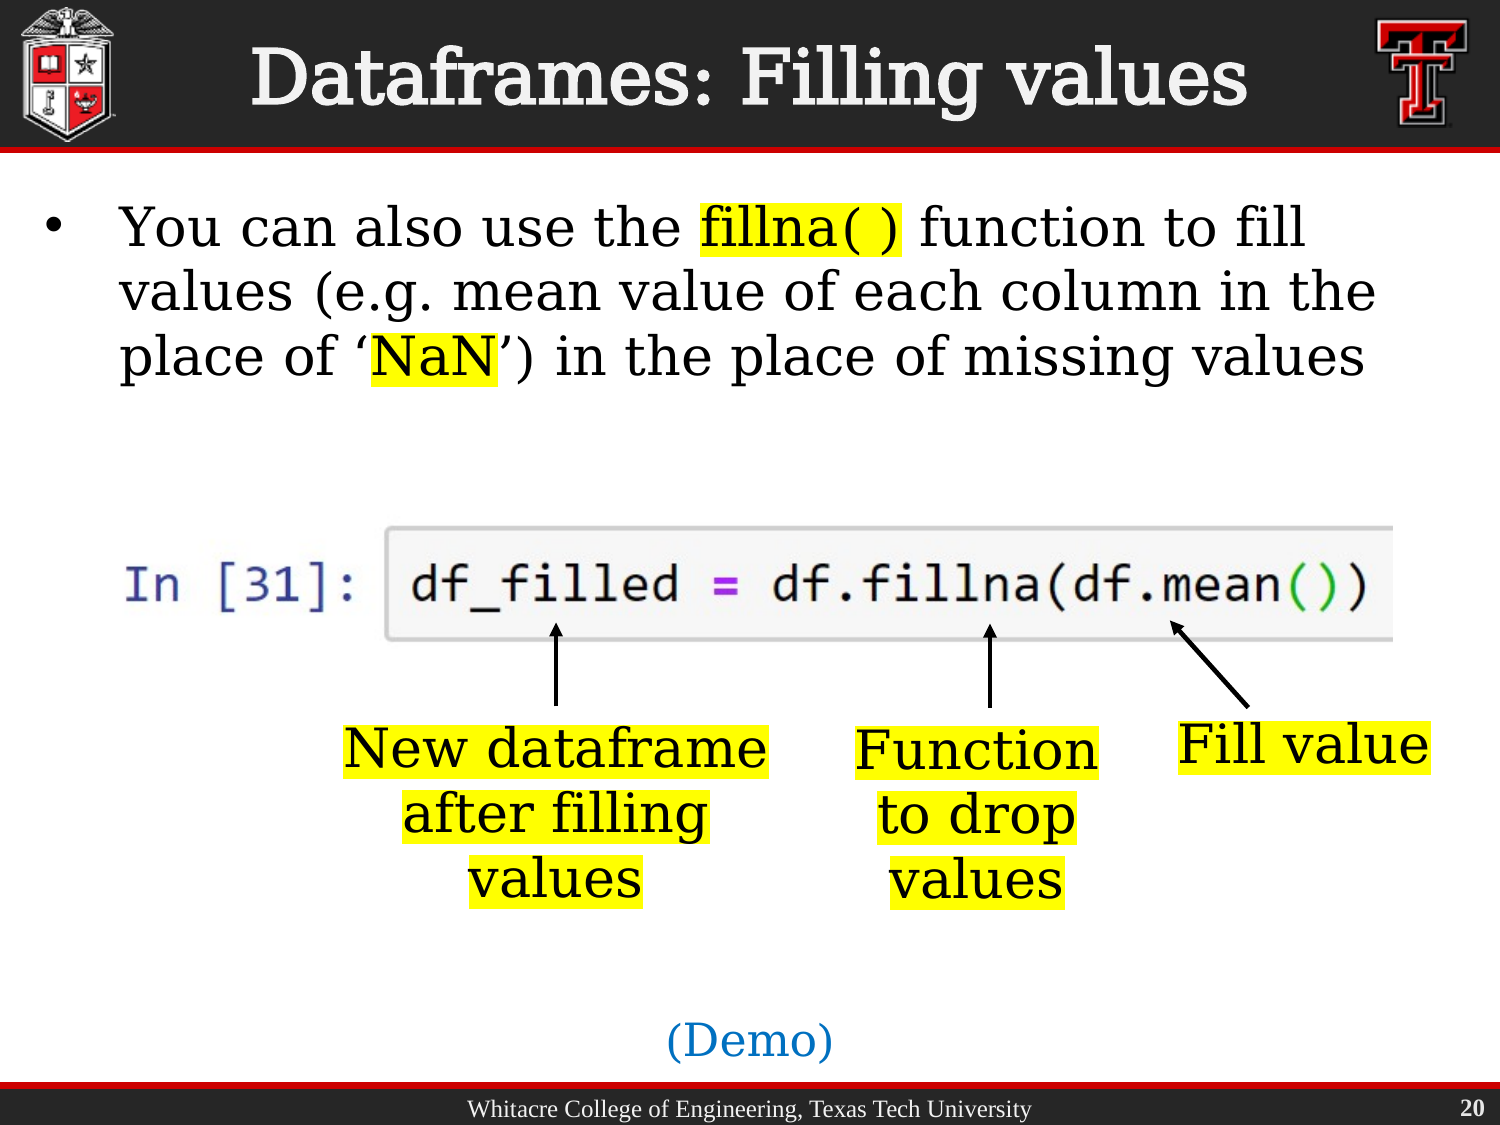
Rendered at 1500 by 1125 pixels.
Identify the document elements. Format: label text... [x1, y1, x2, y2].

text_box (Demo) [648, 1003, 852, 1074]
picture [21, 7, 116, 142]
text_box New dataframe after filling values [323, 706, 789, 917]
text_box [1169, 620, 1249, 708]
text_box Fill value [1140, 702, 1468, 782]
title Dataframes: Filling values [151, 6, 1349, 141]
text_box Function to drop values [813, 707, 1141, 918]
slide_number 20 [1392, 1086, 1500, 1125]
picture [114, 511, 1393, 650]
text_box You can also use the fillna( ) function to fill values (e.g. mean value of each column in the place of ‘NaN’) in the place of missing values [29, 184, 1447, 395]
picture [1373, 14, 1472, 128]
